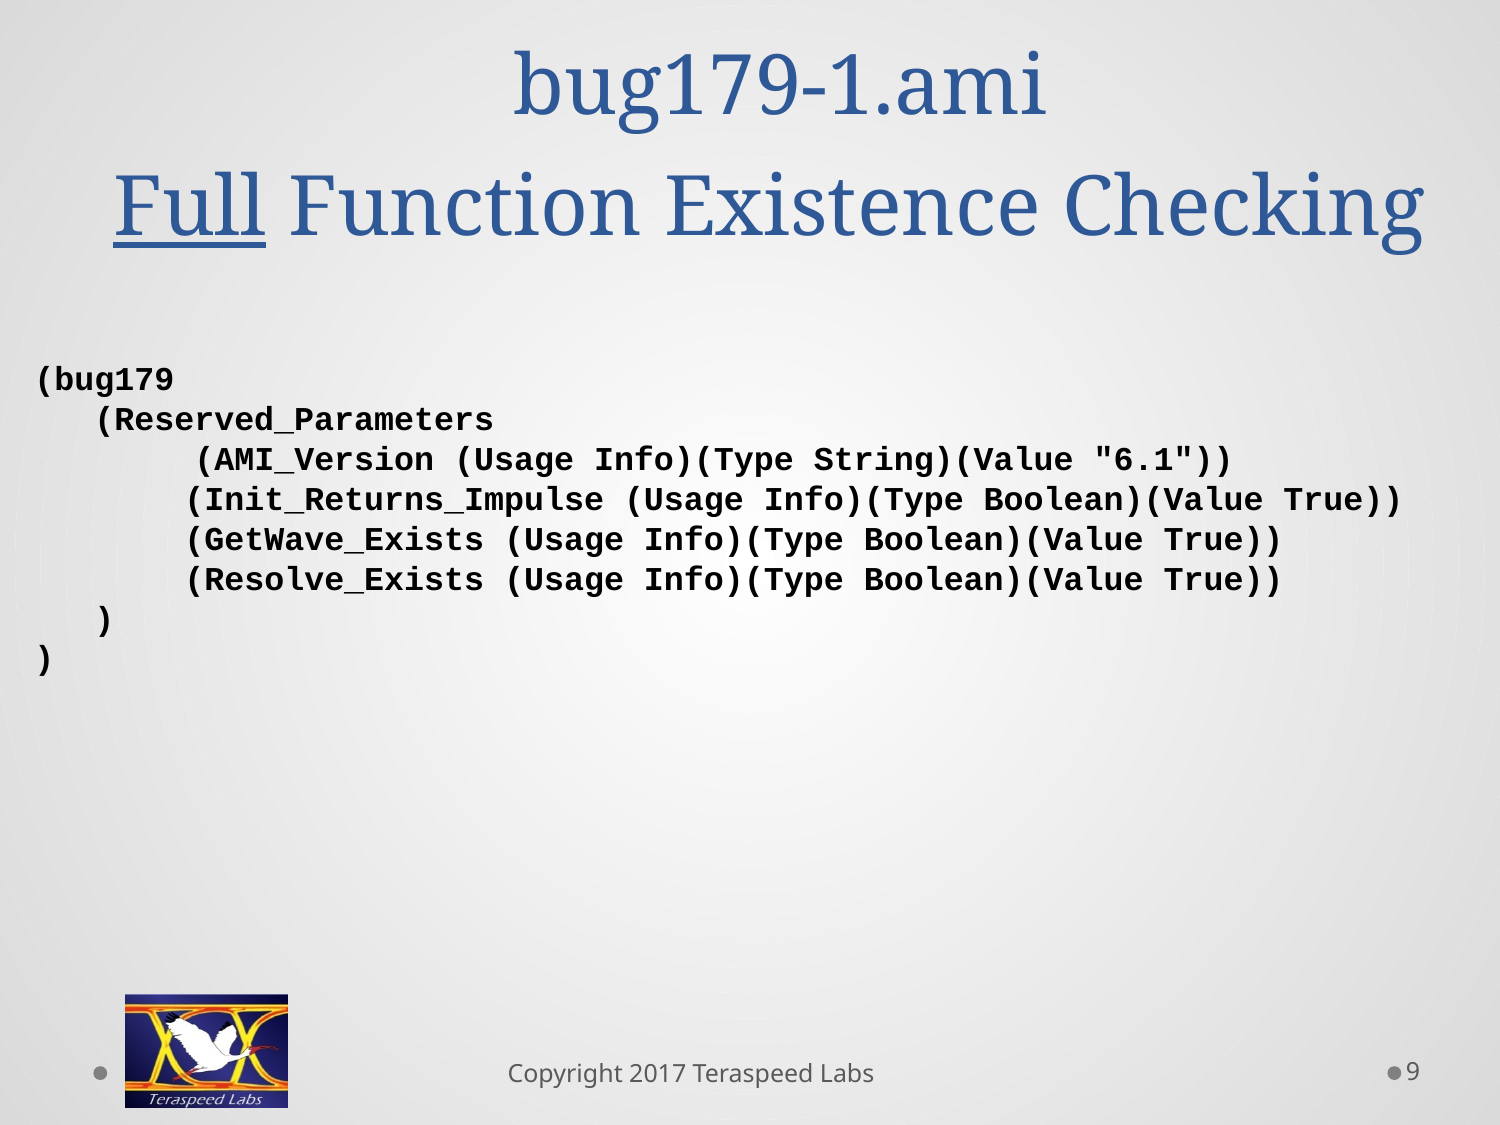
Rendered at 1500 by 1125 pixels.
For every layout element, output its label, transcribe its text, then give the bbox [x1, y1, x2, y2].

title bug179-1.ami Full Function Existence Checking [94, 0, 1445, 263]
footer Copyright 2017 Teraspeed Labs [500, 1044, 968, 1105]
slide_number 9 [1401, 1042, 1494, 1103]
text_box (bug179 (Reserved_Parameters (AMI_Version (Usage Info)(Type String)(Value "6.1")) (Init_Returns_Impulse (Usage Info)(Type Boolean)(Value True)) (GetWave_Exists (Usage Info)(Type Boolean)(Value True)) (Resolve_Exists (Usage Info)(Type Boolean)(Value True)) ) ) [19, 349, 1445, 685]
picture [125, 994, 288, 1108]
